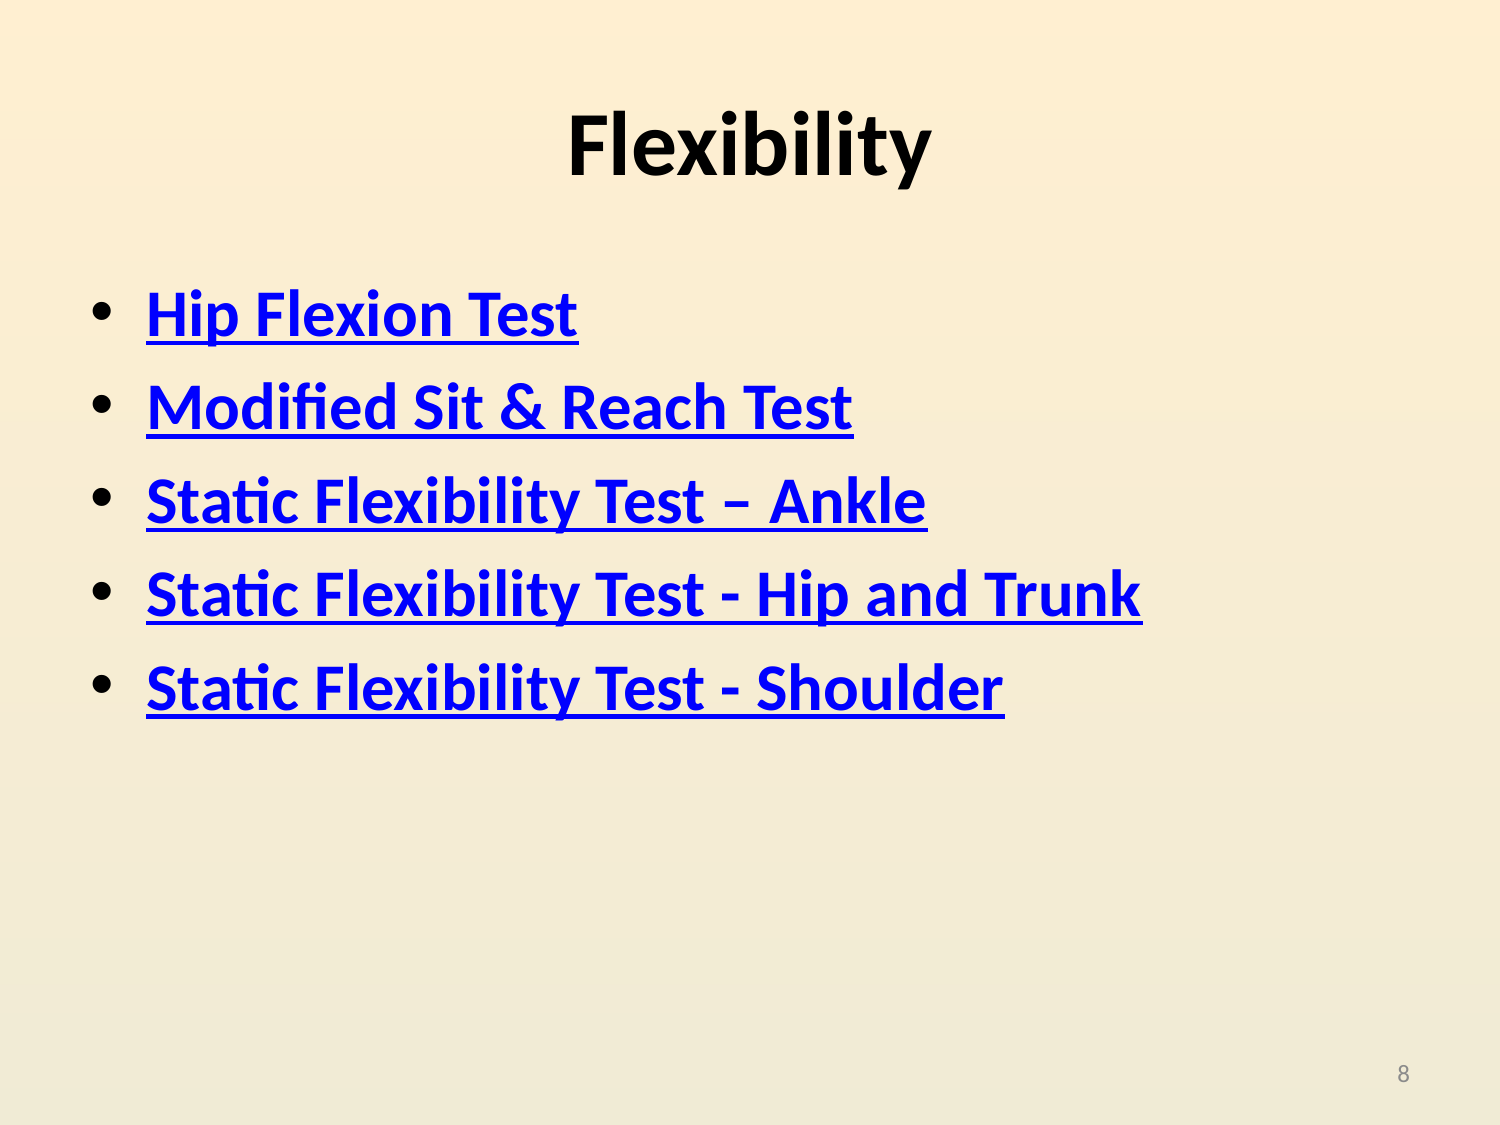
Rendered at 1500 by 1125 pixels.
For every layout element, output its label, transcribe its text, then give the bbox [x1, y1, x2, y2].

slide_number 8 [1074, 1042, 1425, 1103]
list Hip Flexion Test Modified Sit & Reach Test Static Flexibility Test – Ankle Static Flexibility Test - Hip and Trunk Static Flexibility Test - Shoulder [75, 262, 1425, 1005]
title Flexibility [75, 45, 1425, 233]
